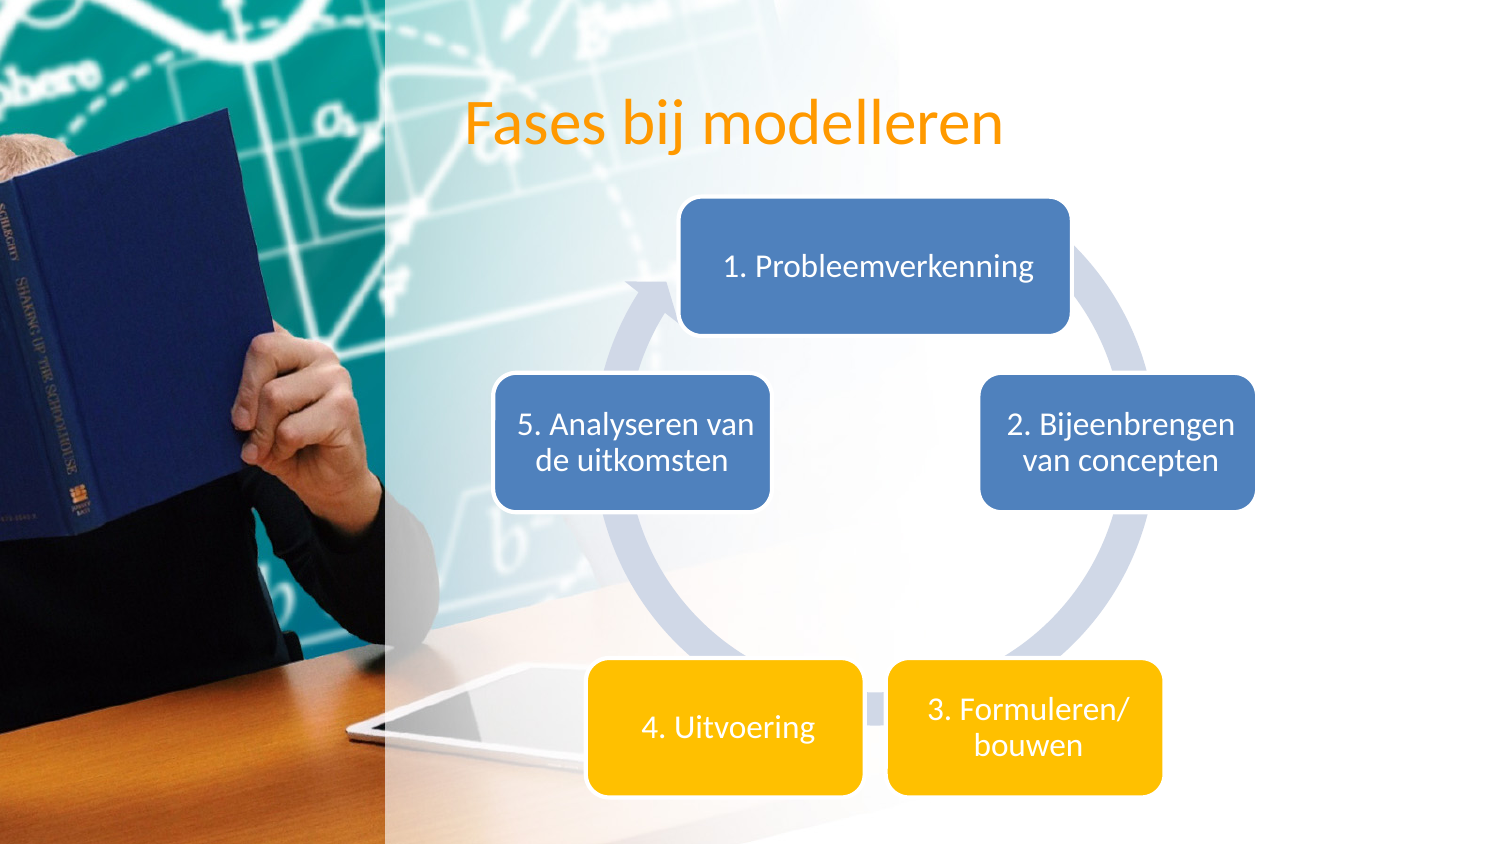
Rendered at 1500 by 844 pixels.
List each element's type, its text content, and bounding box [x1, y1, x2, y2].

title Fases bij modelleren [449, 71, 1427, 166]
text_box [273, 196, 1477, 798]
picture [0, 0, 1500, 844]
